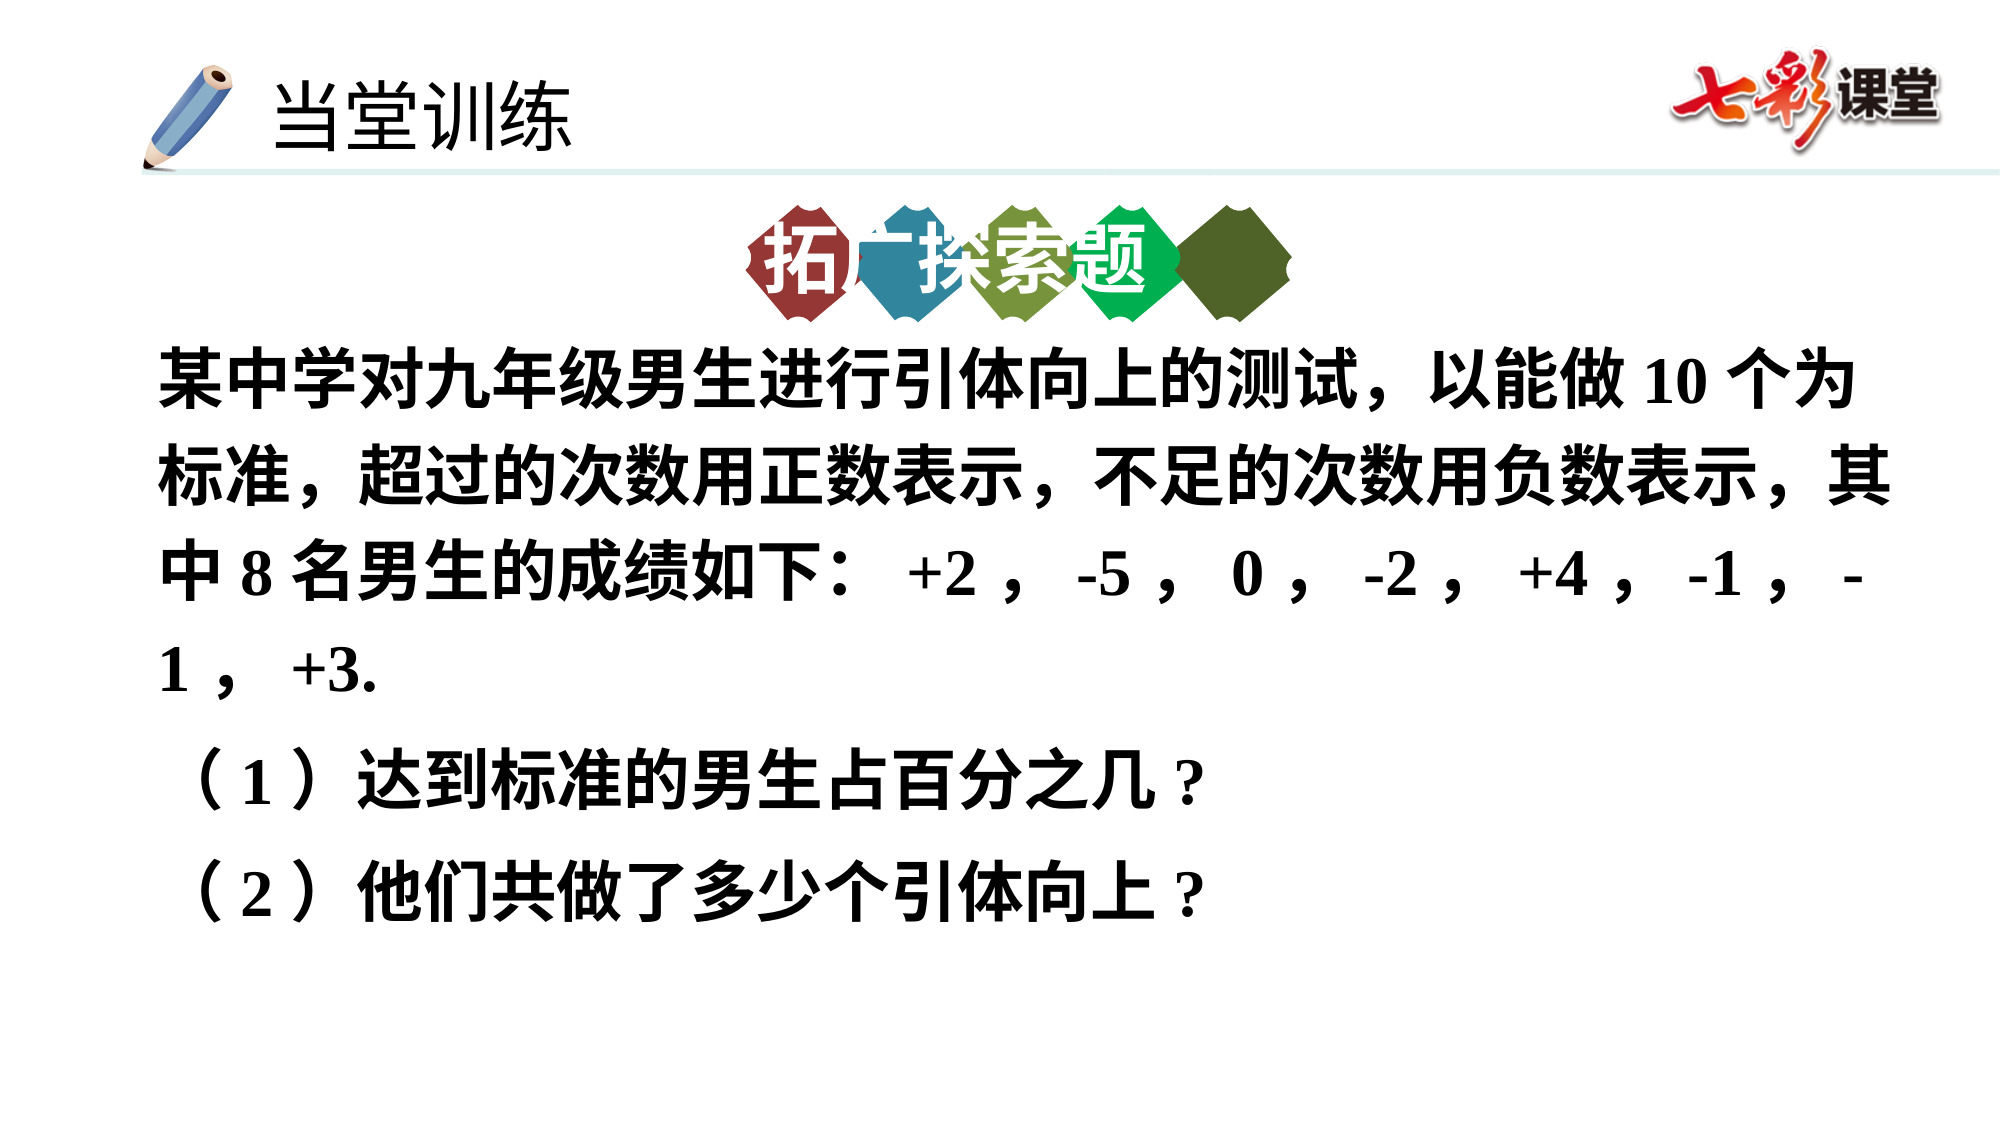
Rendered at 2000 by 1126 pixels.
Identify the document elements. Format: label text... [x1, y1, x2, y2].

text_box 某中学对九年级男生进行引体向上的测试，以能做10个为标准，超过的次数用正数表示，不足的次数用负数表示，其中8名男生的成绩如下：+2，-5，0，-2，+4，-1，-1，+3. （1）达到标准的男生占百分之几? （2）他们共做了多少个引体向上? [137, 311, 1942, 941]
picture [1666, 42, 1948, 157]
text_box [747, 203, 1290, 314]
picture [133, 42, 242, 195]
